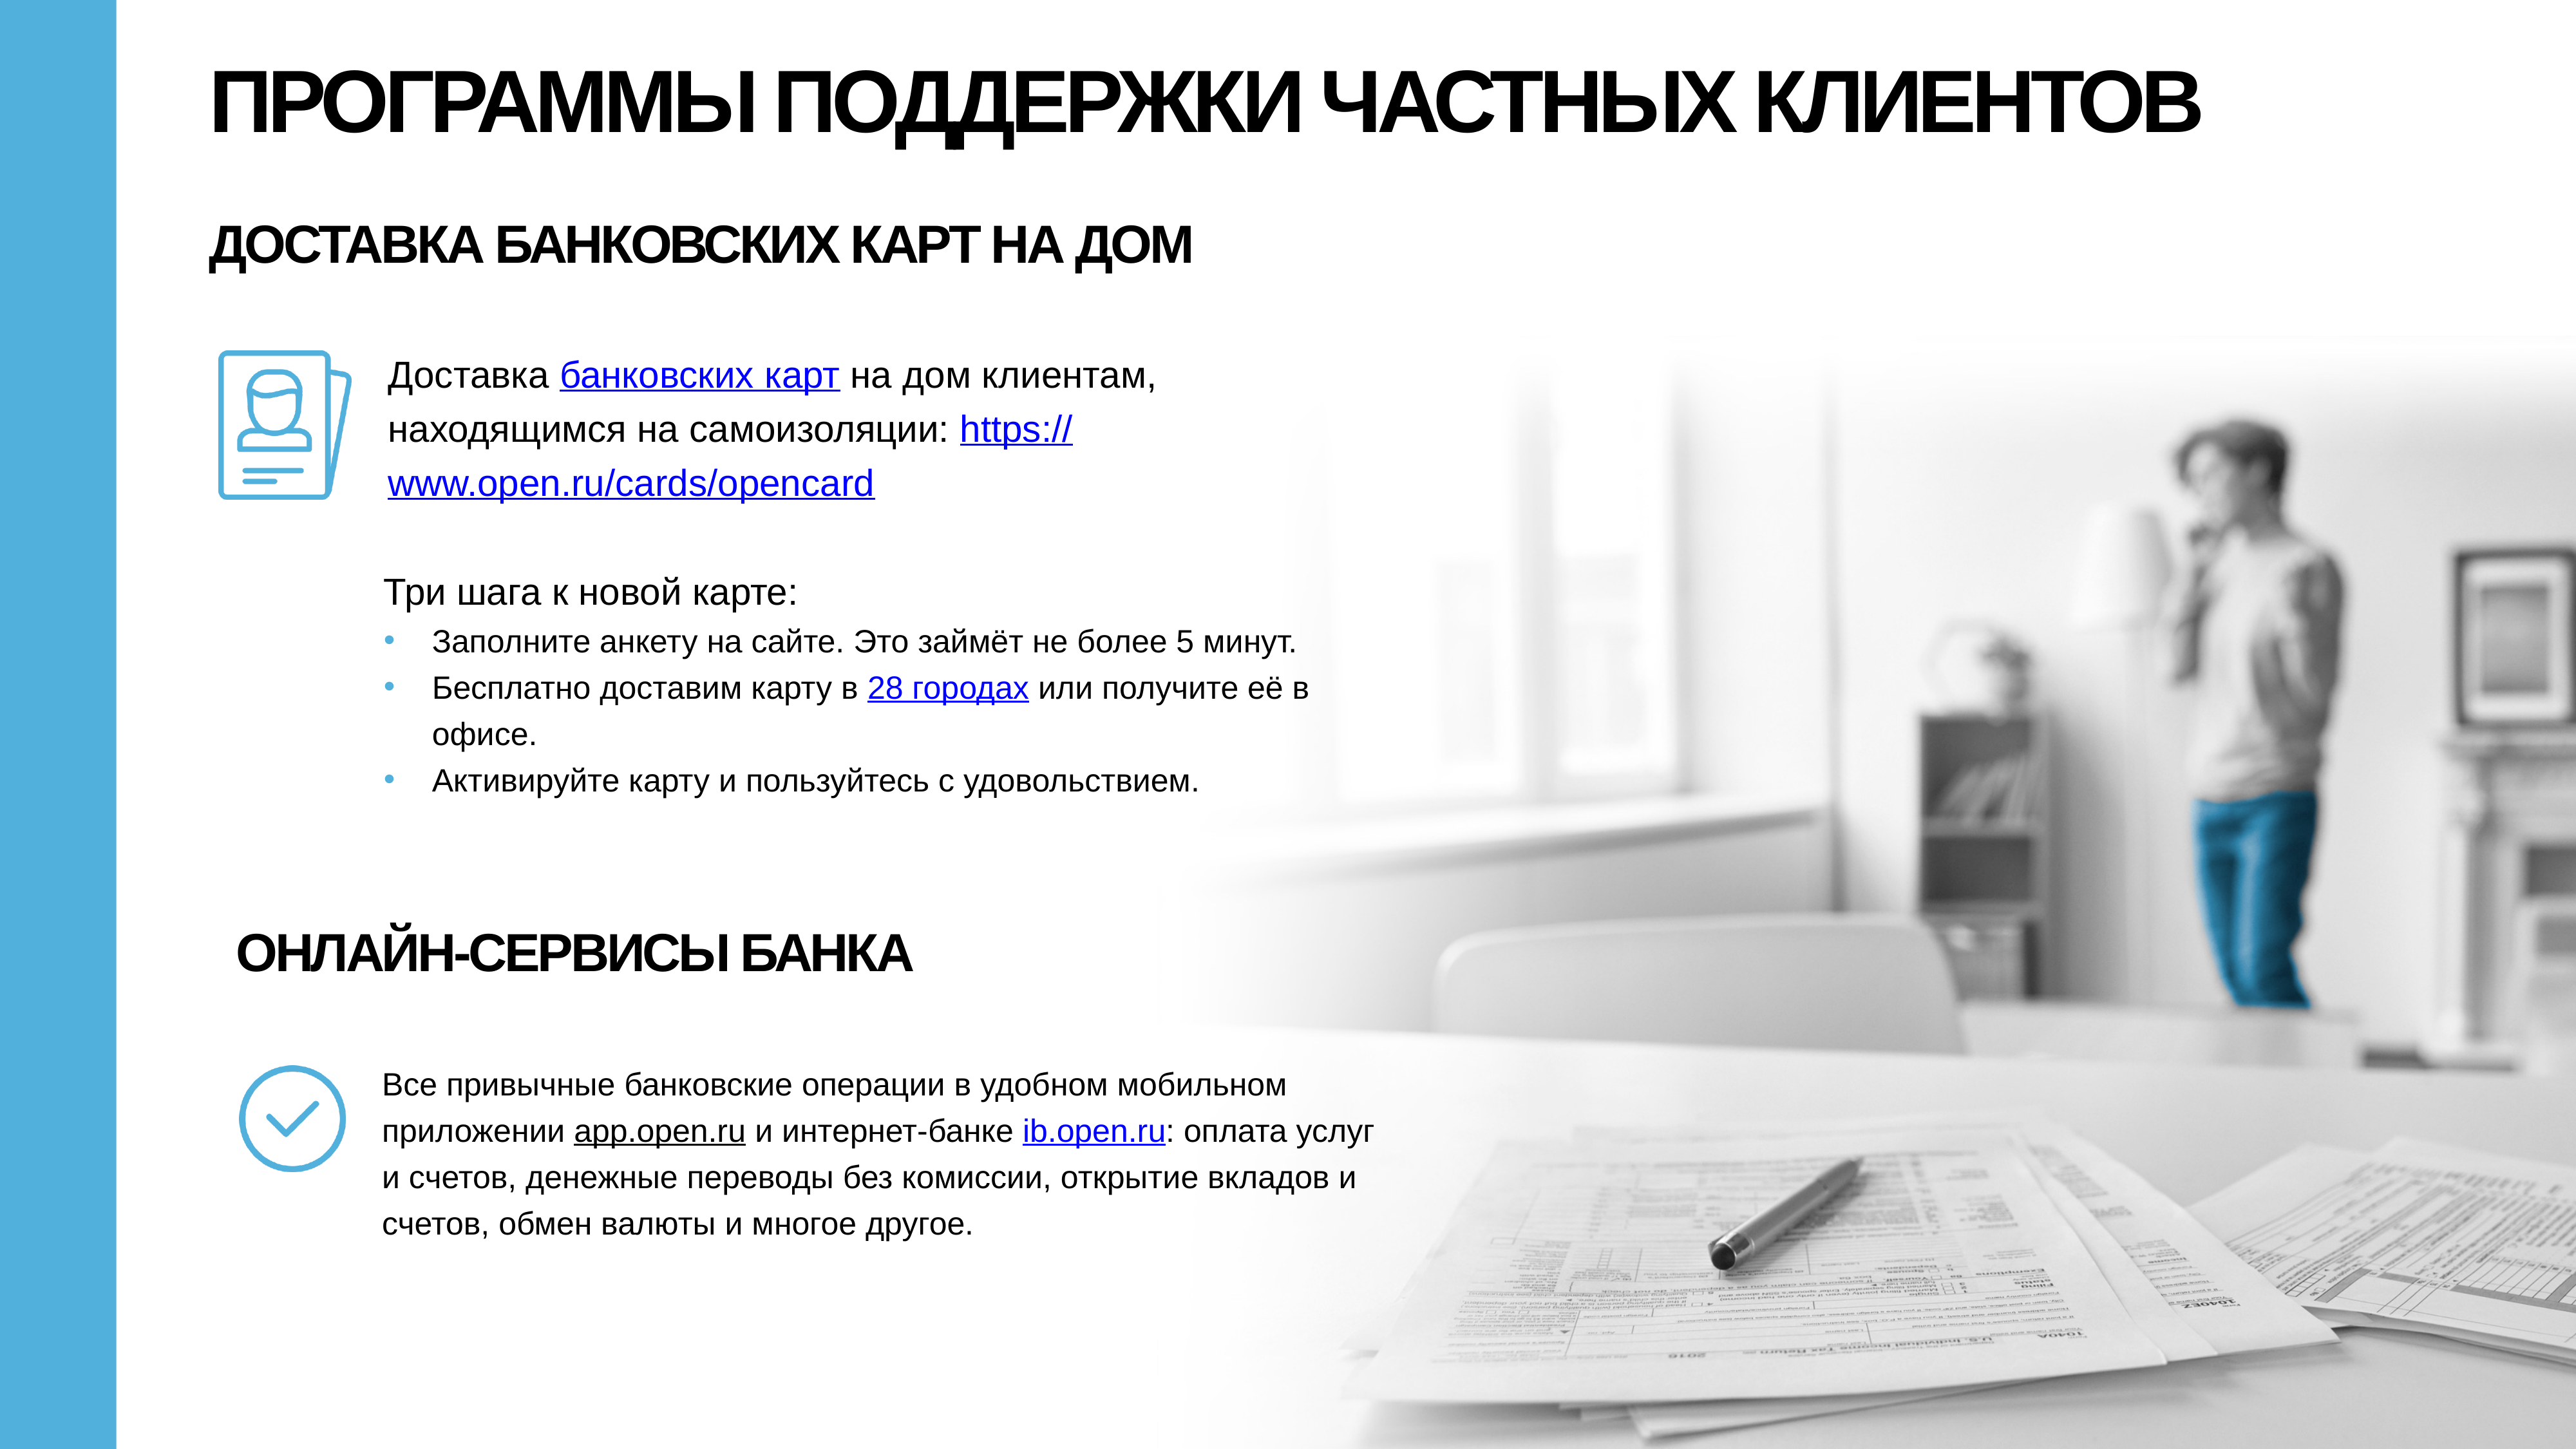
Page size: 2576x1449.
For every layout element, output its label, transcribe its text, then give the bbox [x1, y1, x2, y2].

text_box Доставка банковских карт на дом [204, 216, 1598, 279]
text_box Три шага к новой карте: Заполните анкету на сайте. Это займёт не более 5 минут. Бесплатно доставим карту в 28 городах или получите её в офисе. Активируйте карту и пользуйтесь с удовольствием. [378, 553, 1157, 804]
text_box Все привычные банковские операции в удобном мобильном приложении app.open.ru и интернет-банке ib.open.ru: оплата услуг и счетов, денежные переводы без комиссии, открытие вкладов и счетов, обмен валюты и многое другое. [376, 1050, 1157, 1247]
text_box онлайн-сервисы банка [231, 924, 1157, 987]
text_box Доставка банковских карт на дом клиентам, находящимся на самоизоляции: https://www.open.ru/cards/opencard [383, 336, 1157, 509]
picture [1157, 336, 2576, 1449]
text_box Программы поддержки частных клиентов [204, 59, 2332, 155]
picture [238, 1065, 346, 1173]
picture [218, 350, 352, 500]
text_box [0, 0, 117, 1449]
